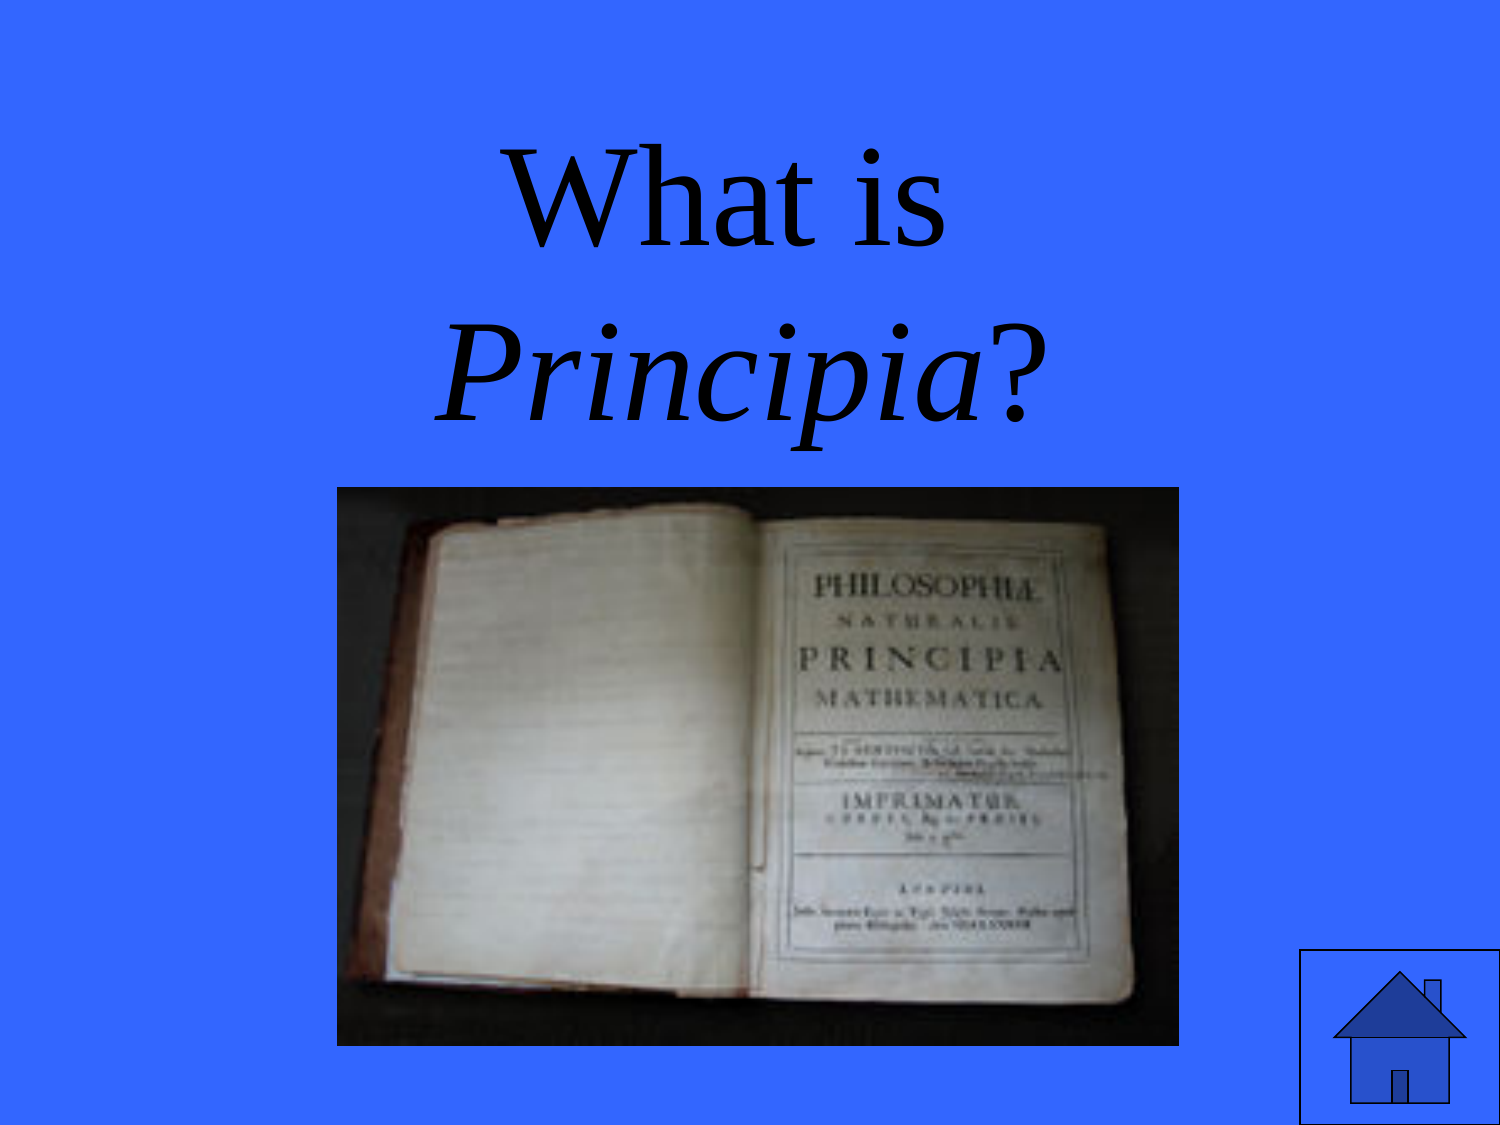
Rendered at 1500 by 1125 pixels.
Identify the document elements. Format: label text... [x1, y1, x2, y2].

picture [337, 487, 1179, 1046]
title What is Principia? [99, 137, 1388, 413]
text_box [1299, 950, 1500, 1125]
